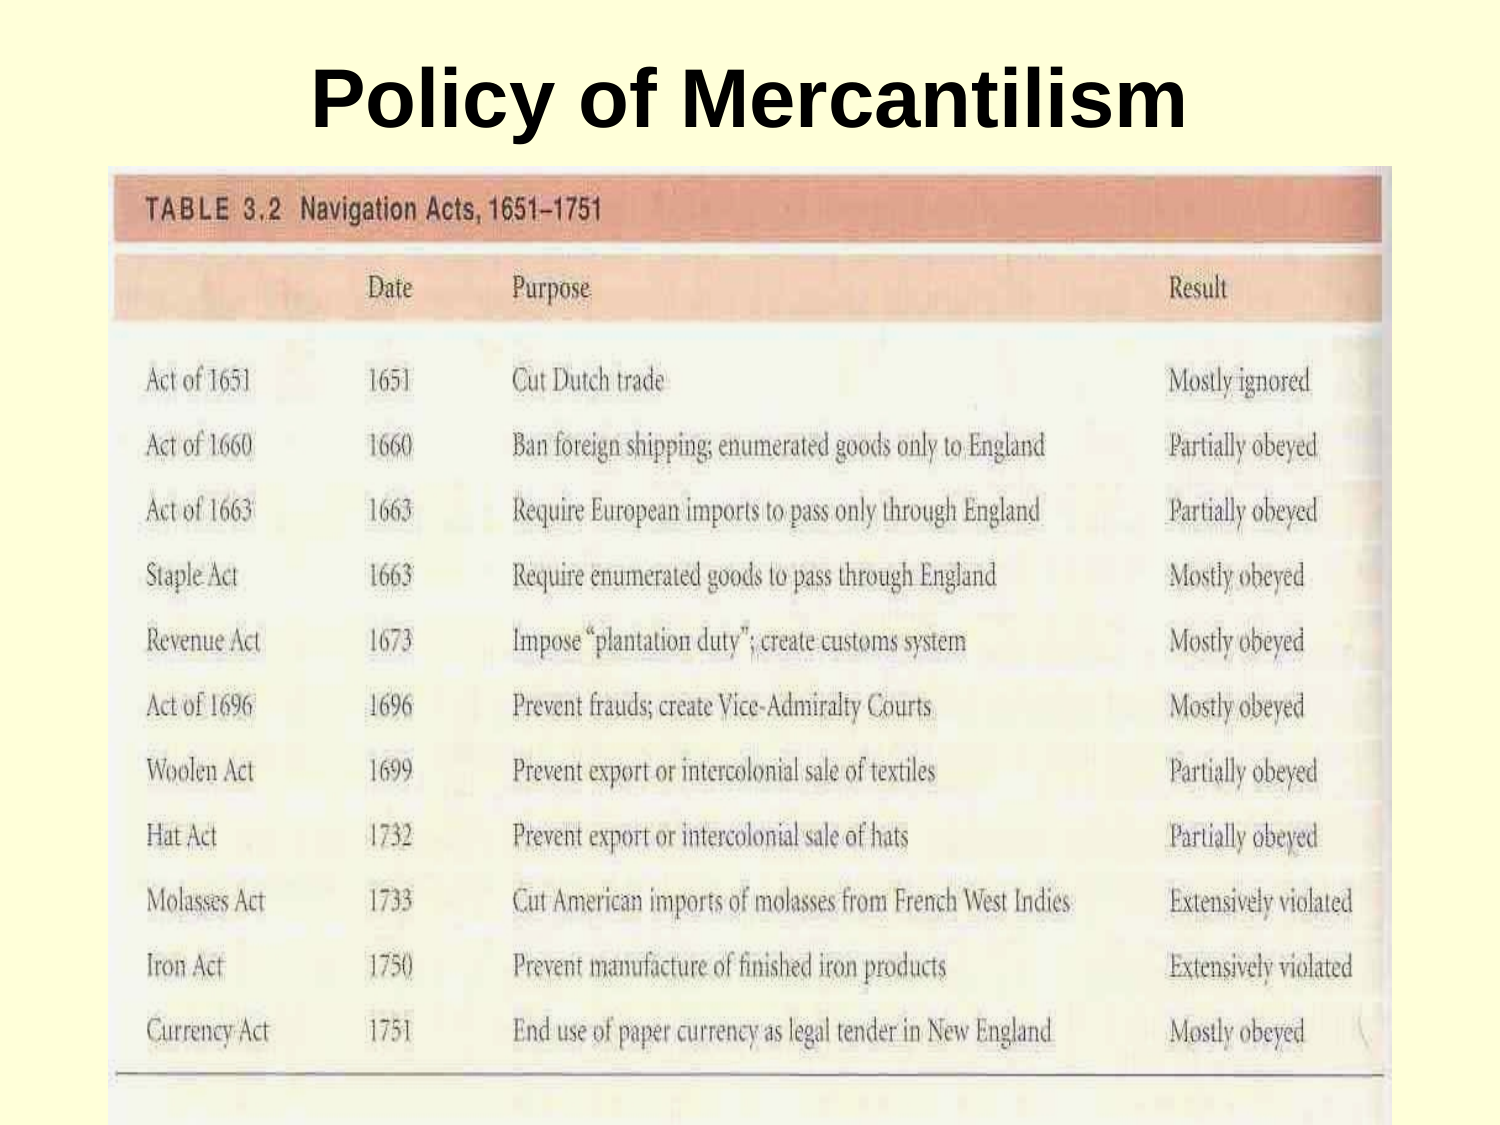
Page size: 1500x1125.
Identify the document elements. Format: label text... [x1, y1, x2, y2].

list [107, 166, 1393, 1125]
title Policy of Mercantilism [75, 0, 1425, 188]
